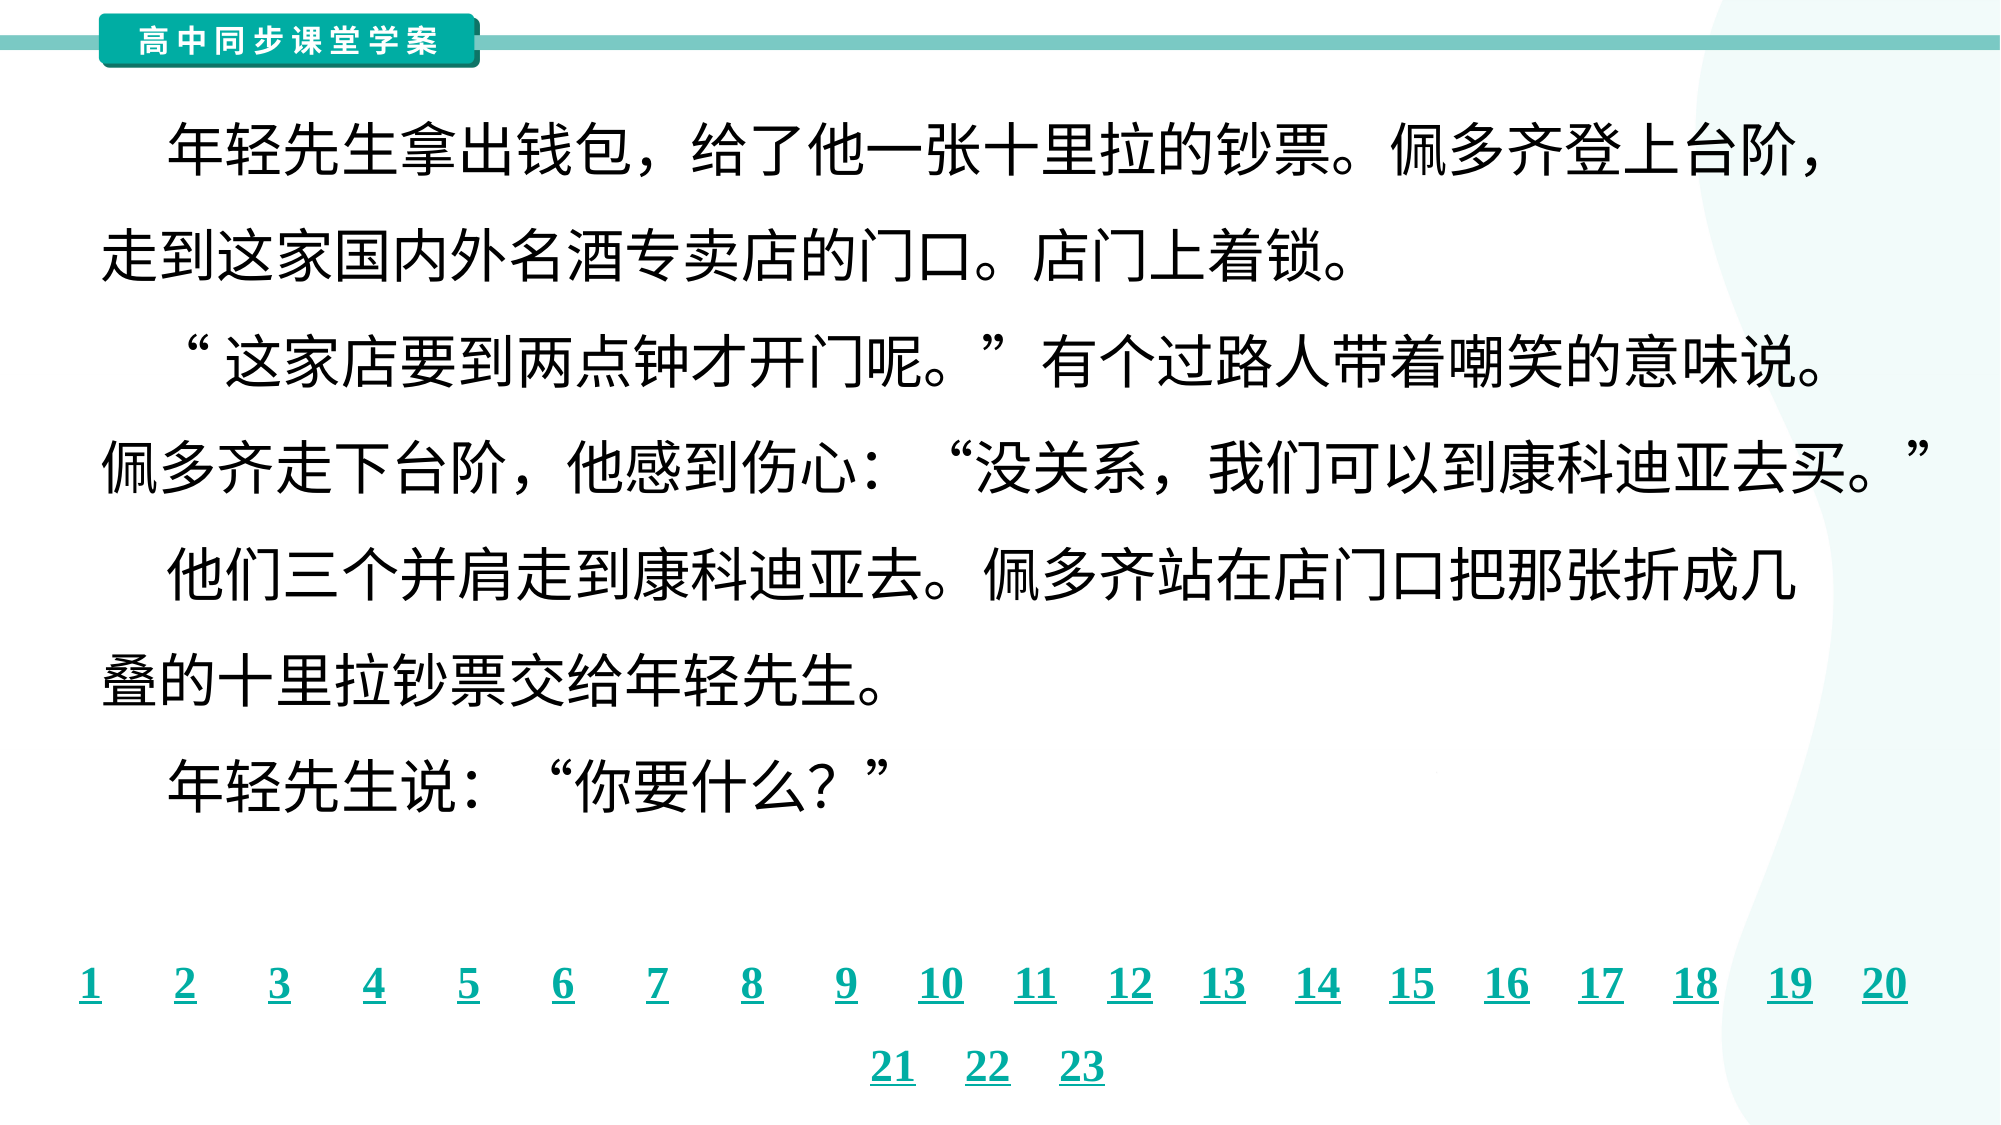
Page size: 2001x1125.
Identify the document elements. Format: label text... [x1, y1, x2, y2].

text_box 年轻先生拿出钱包，给了他一张十里拉的钞票。佩多齐登上台阶， 走到这家国内外名酒专卖店的门口。店门上着锁。 “这家店要到两点钟才开门呢。”有个过路人带着嘲笑的意味说。 佩多齐走下台阶，他感到伤心：“没关系，我们可以到康科迪亚去买。” 他们三个并肩走到康科迪亚去。佩多齐站在店门口把那张折成几 叠的十里拉钞票交给年轻先生。 年轻先生说：“你要什么？” [100, 76, 1899, 821]
picture [0, 0, 2000, 1125]
